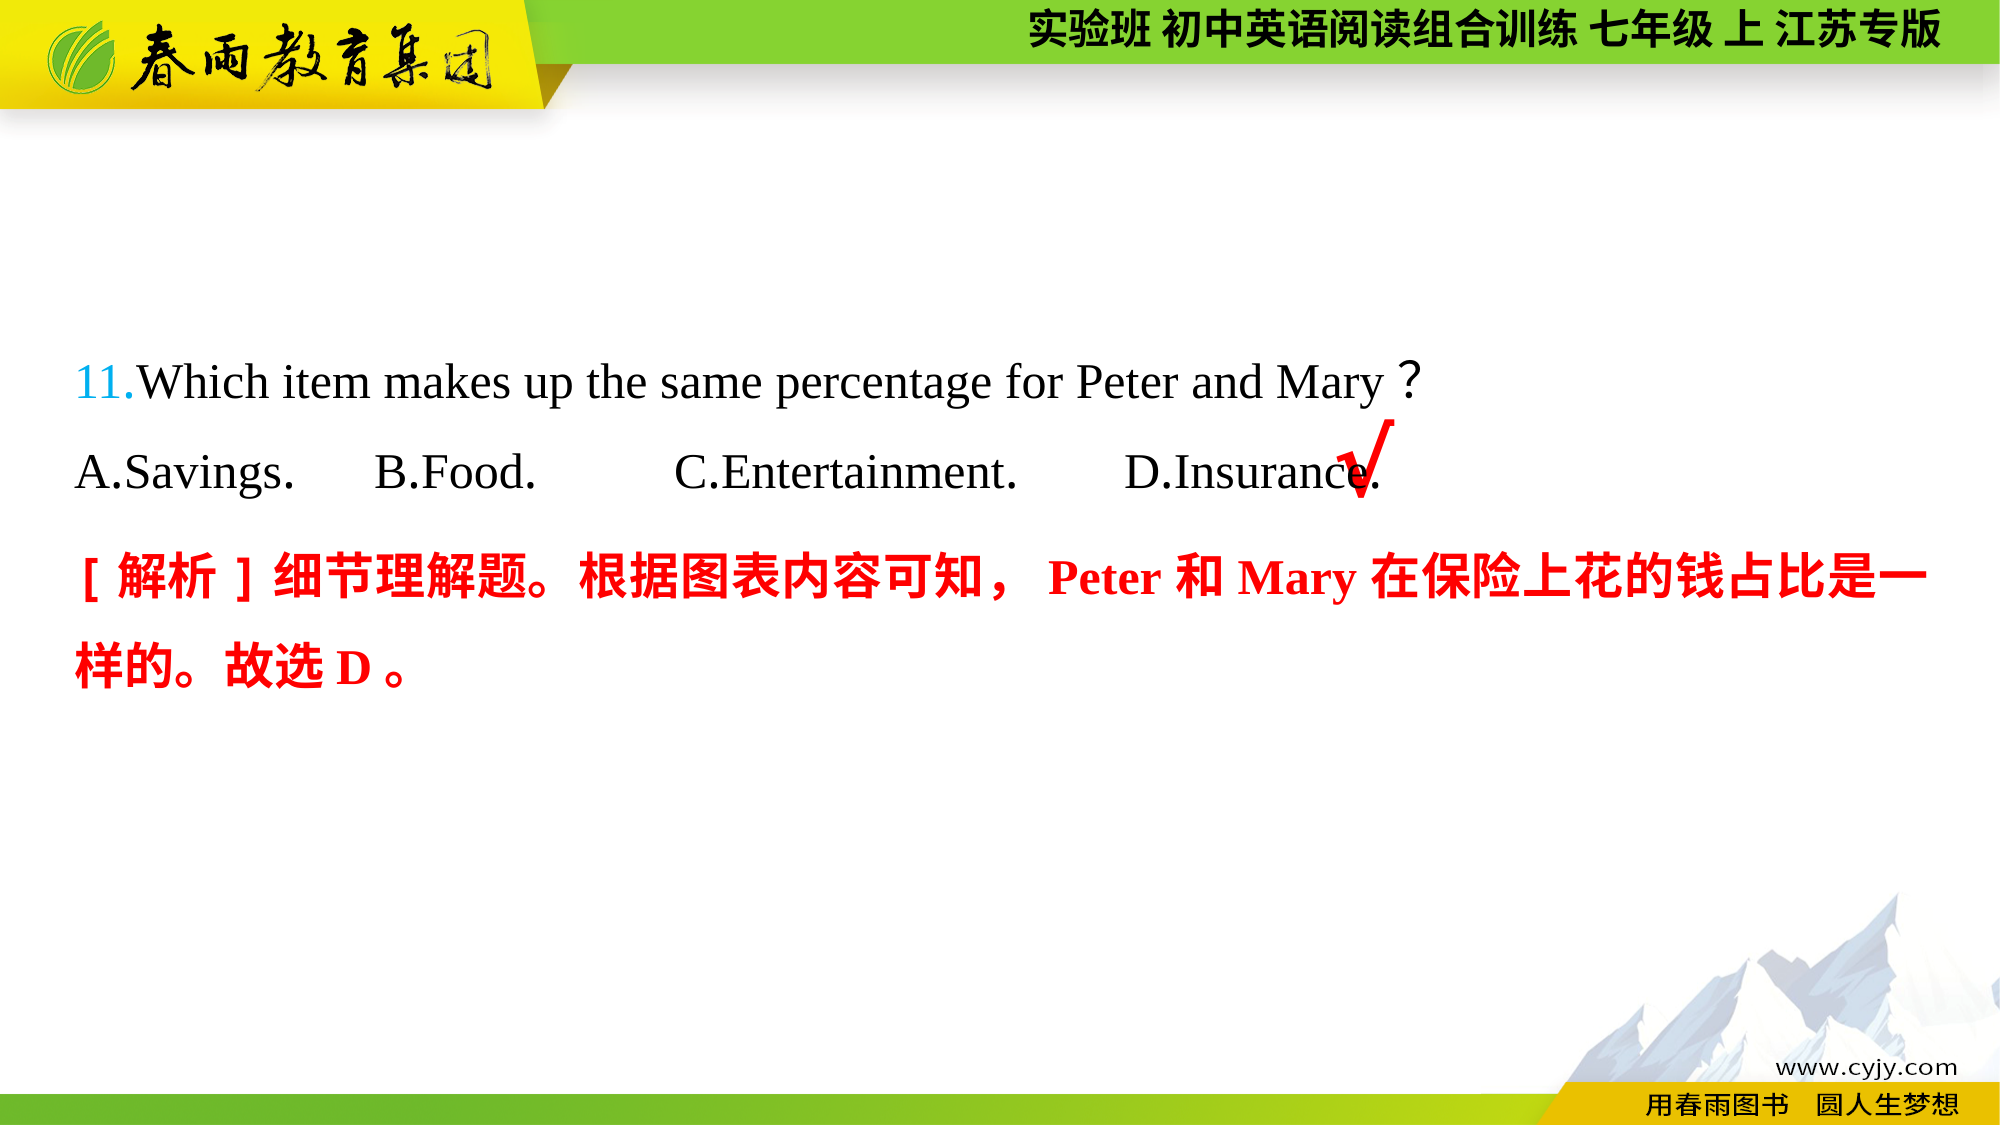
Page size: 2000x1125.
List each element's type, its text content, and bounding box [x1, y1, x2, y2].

picture [0, 0, 2000, 1125]
list 11.Which item makes up the same percentage for Peter and Mary？ A.Savings. B.Food. C.Entertainment. D.Insurance. [59, 311, 1944, 506]
text_box [解析]细节理解题。根据图表内容可知，Peter和Mary在保险上花的钱占比是一样的。故选D。 [59, 506, 1944, 702]
